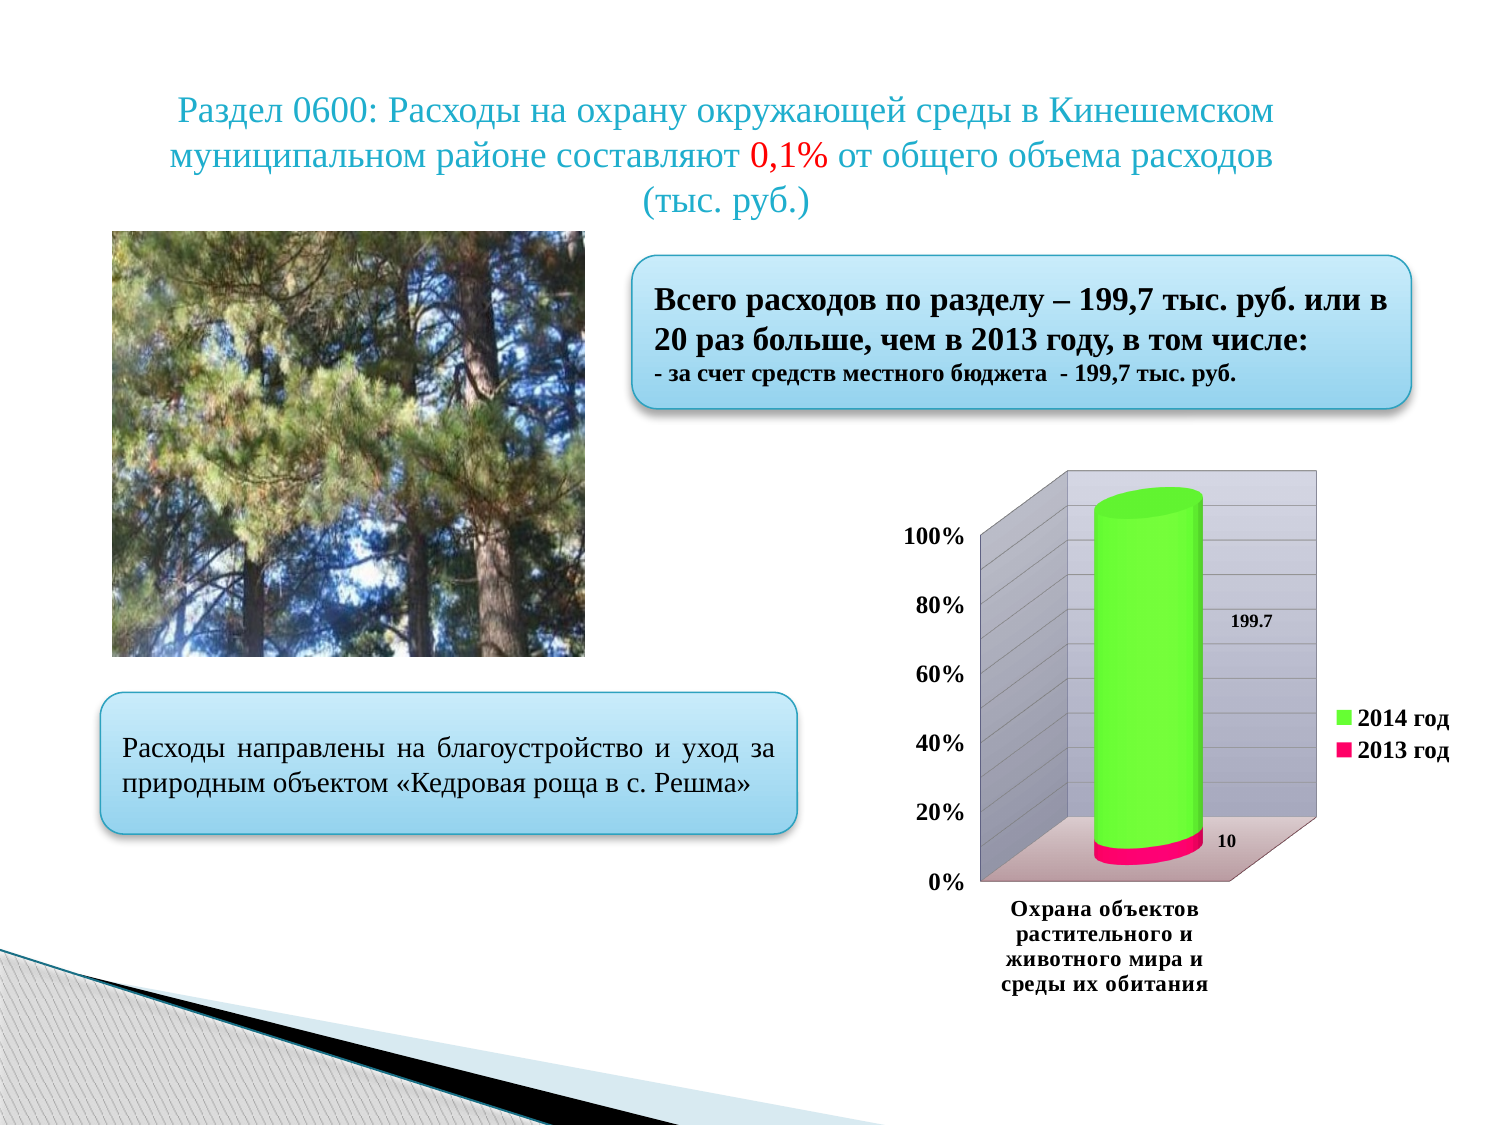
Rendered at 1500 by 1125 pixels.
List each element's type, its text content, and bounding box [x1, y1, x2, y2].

text_box Всего расходов по разделу – 199,7 тыс. руб. или в 20 раз больше, чем в 2013 году, в том числе: - за счет средств местного бюджета - 199,7 тыс. руб. [631, 254, 1413, 410]
chart [891, 455, 1471, 1012]
picture [111, 231, 585, 658]
text_box Раздел 0600: Расходы на охрану окружающей среды в Кинешемском муниципальном районе составляют 0,1% от общего объема расходов (тыс. руб.) [112, 78, 1341, 228]
text_box Расходы направлены на благоустройство и уход за природным объектом «Кедровая роща в с. Решма» [99, 691, 799, 835]
